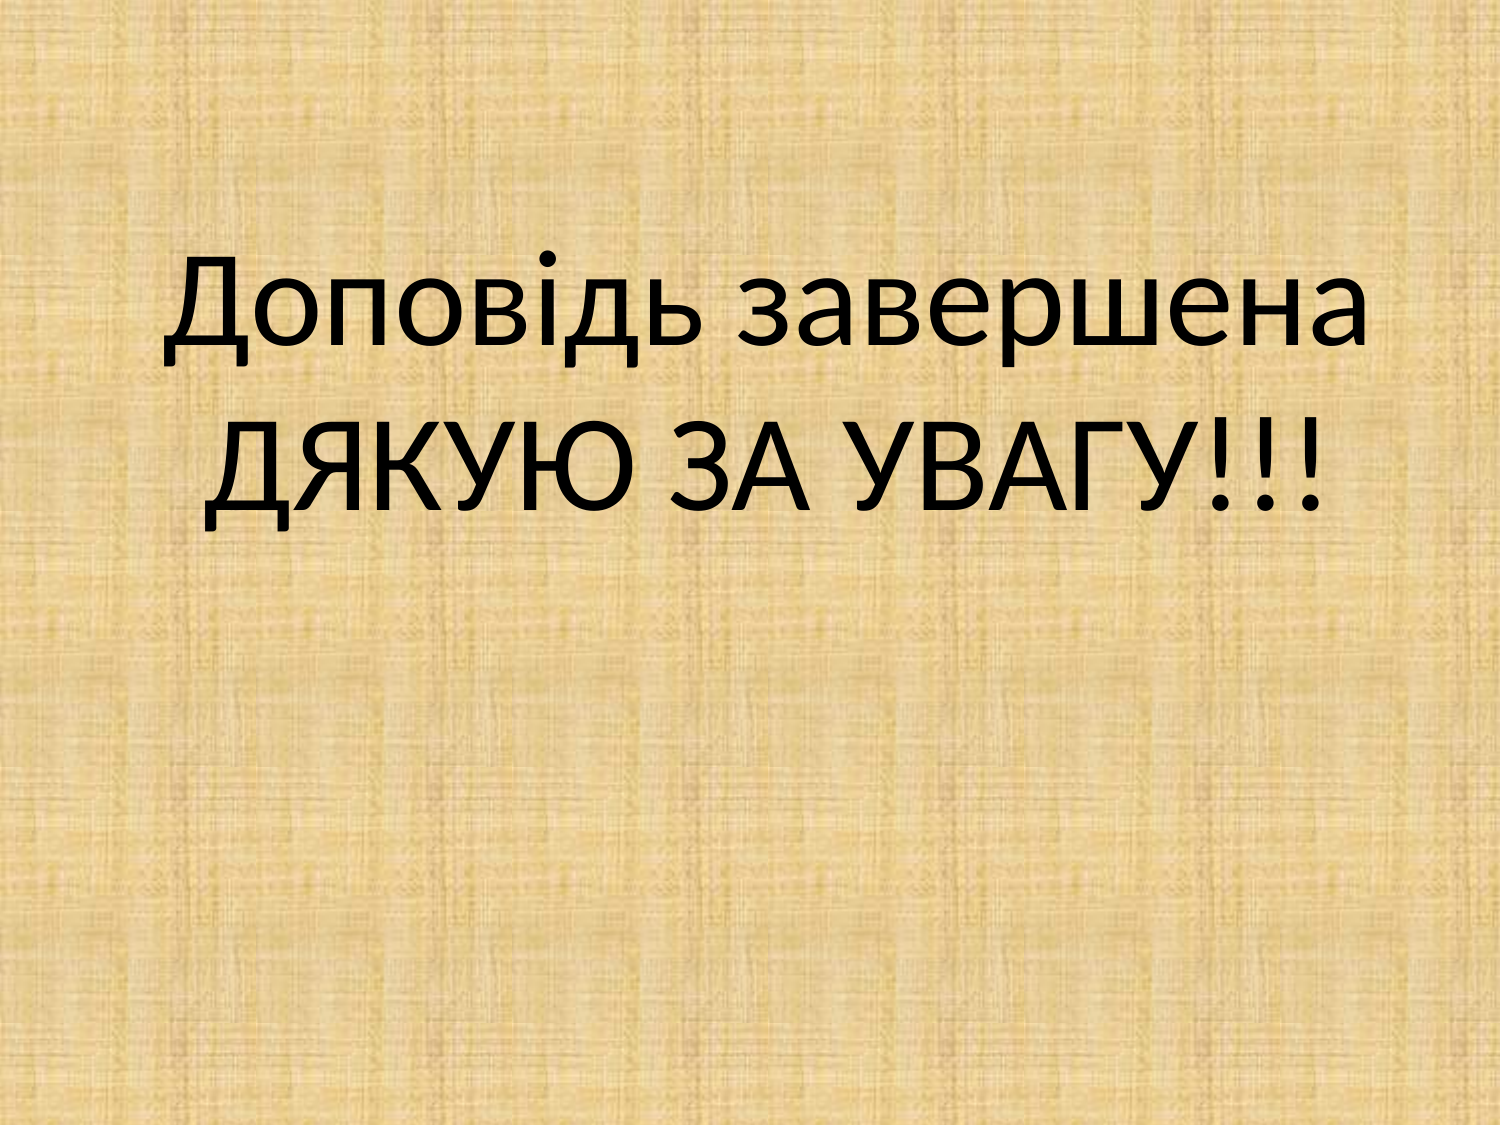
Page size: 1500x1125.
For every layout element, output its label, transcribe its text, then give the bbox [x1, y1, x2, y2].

picture [0, 0, 1500, 1125]
list Доповідь завершена ДЯКУЮ ЗА УВАГУ!!! [93, 234, 1444, 977]
